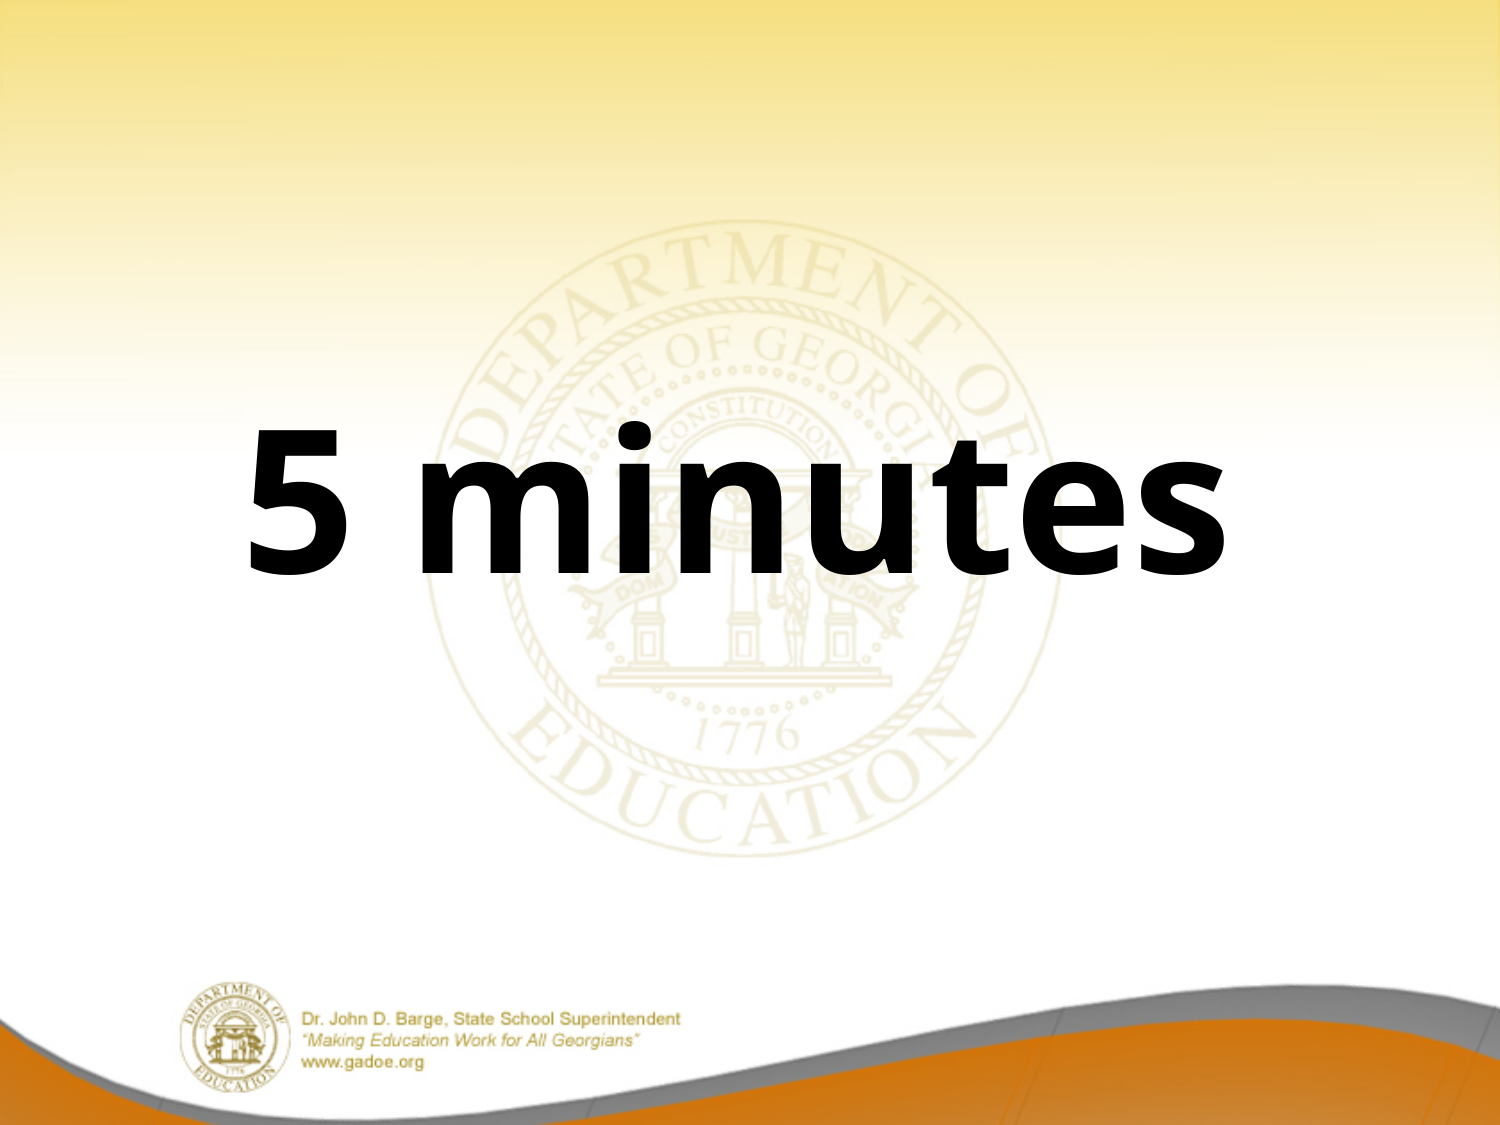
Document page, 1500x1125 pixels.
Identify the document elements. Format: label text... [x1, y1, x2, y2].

title 5 minutes [62, 399, 1413, 588]
picture [0, 0, 1500, 1125]
